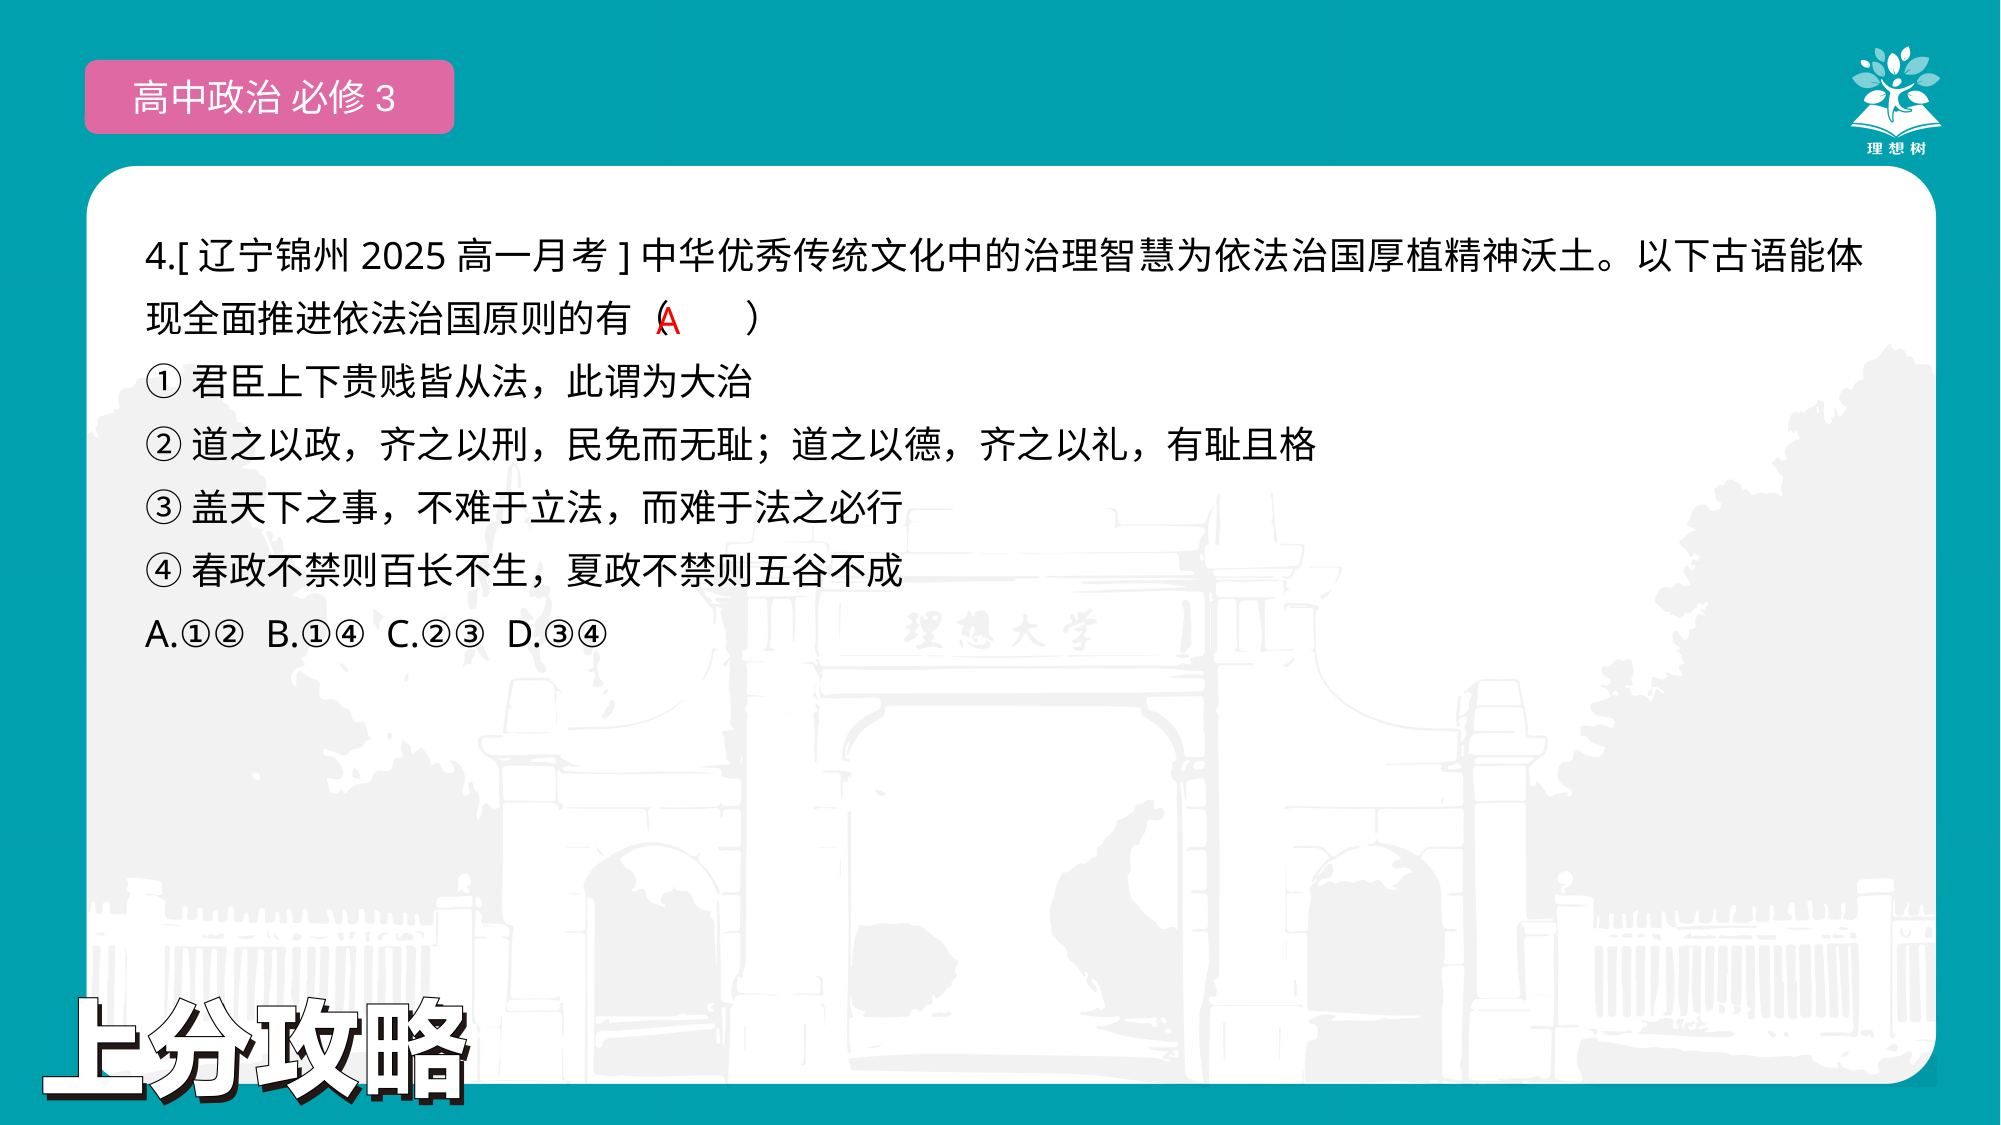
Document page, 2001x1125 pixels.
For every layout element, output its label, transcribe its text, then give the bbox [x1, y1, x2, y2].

text_box 高中政治 必修3 [83, 58, 456, 135]
picture [0, 0, 2001, 1125]
text_box A [631, 267, 749, 350]
text_box 4.[辽宁锦州2025高一月考]中华优秀传统文化中的治理智慧为依法治国厚植精神沃土。以下古语能体现全面推进依法治国原则的有（ ） ①君臣上下贵贱皆从法，此谓为大治 ②道之以政，齐之以刑，民免而无耻；道之以德，齐之以礼，有耻且格 ③盖天下之事，不难于立法，而难于法之必行 ④春政不禁则百长不生，夏政不禁则五谷不成 A.①② B.①④ C.②③ D.③④ [130, 206, 1880, 663]
